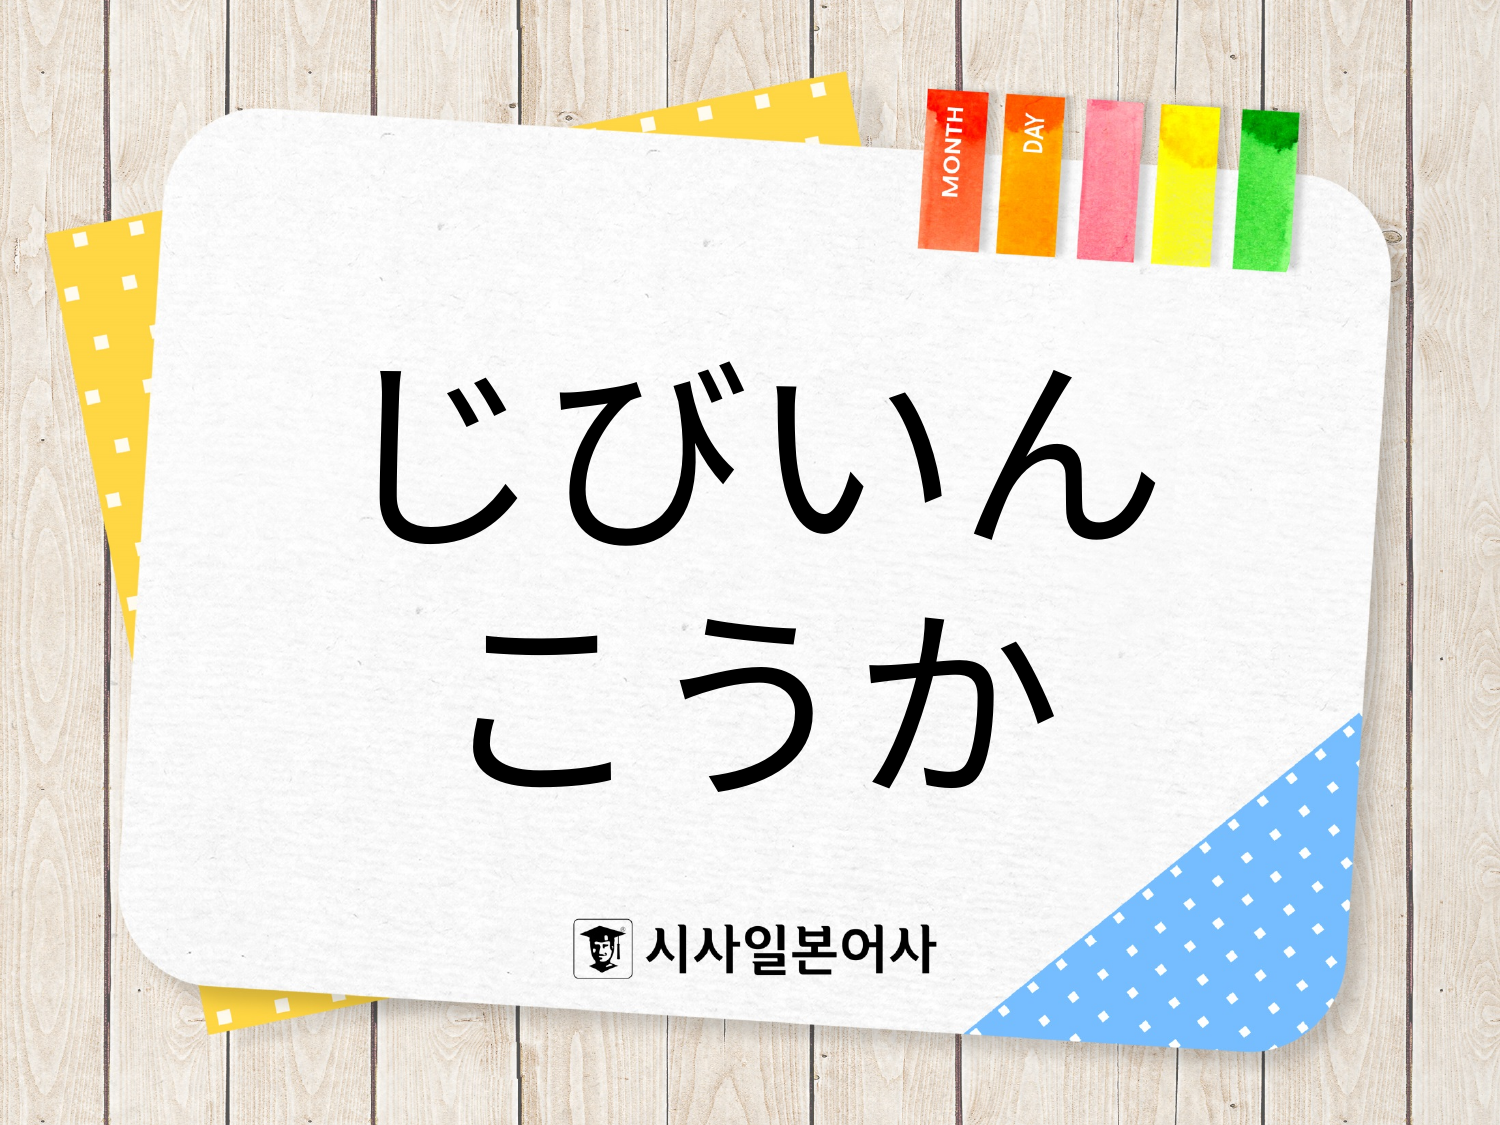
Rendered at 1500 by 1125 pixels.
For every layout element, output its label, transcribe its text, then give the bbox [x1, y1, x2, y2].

title じびいん こうか [75, 338, 1425, 811]
picture [0, 0, 1500, 1125]
